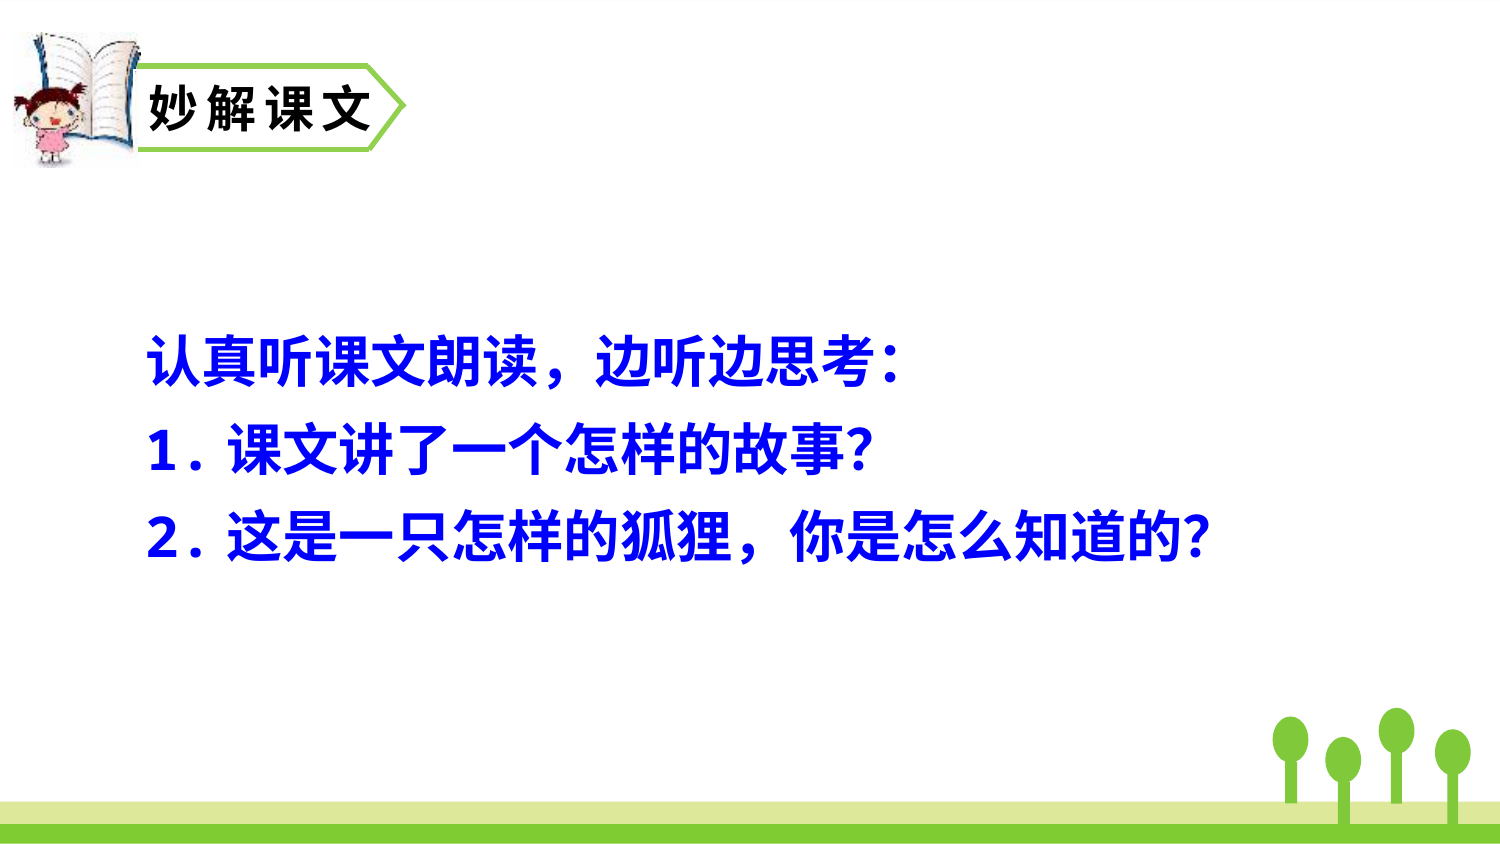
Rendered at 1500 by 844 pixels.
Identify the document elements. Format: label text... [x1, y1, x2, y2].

picture [0, 0, 1500, 801]
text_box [13, 32, 411, 168]
text_box 认真听课文朗读，边听边思考： 1.课文讲了一个怎样的故事？ 2.这是一只怎样的狐狸，你是怎么知道的？ [133, 300, 1227, 575]
